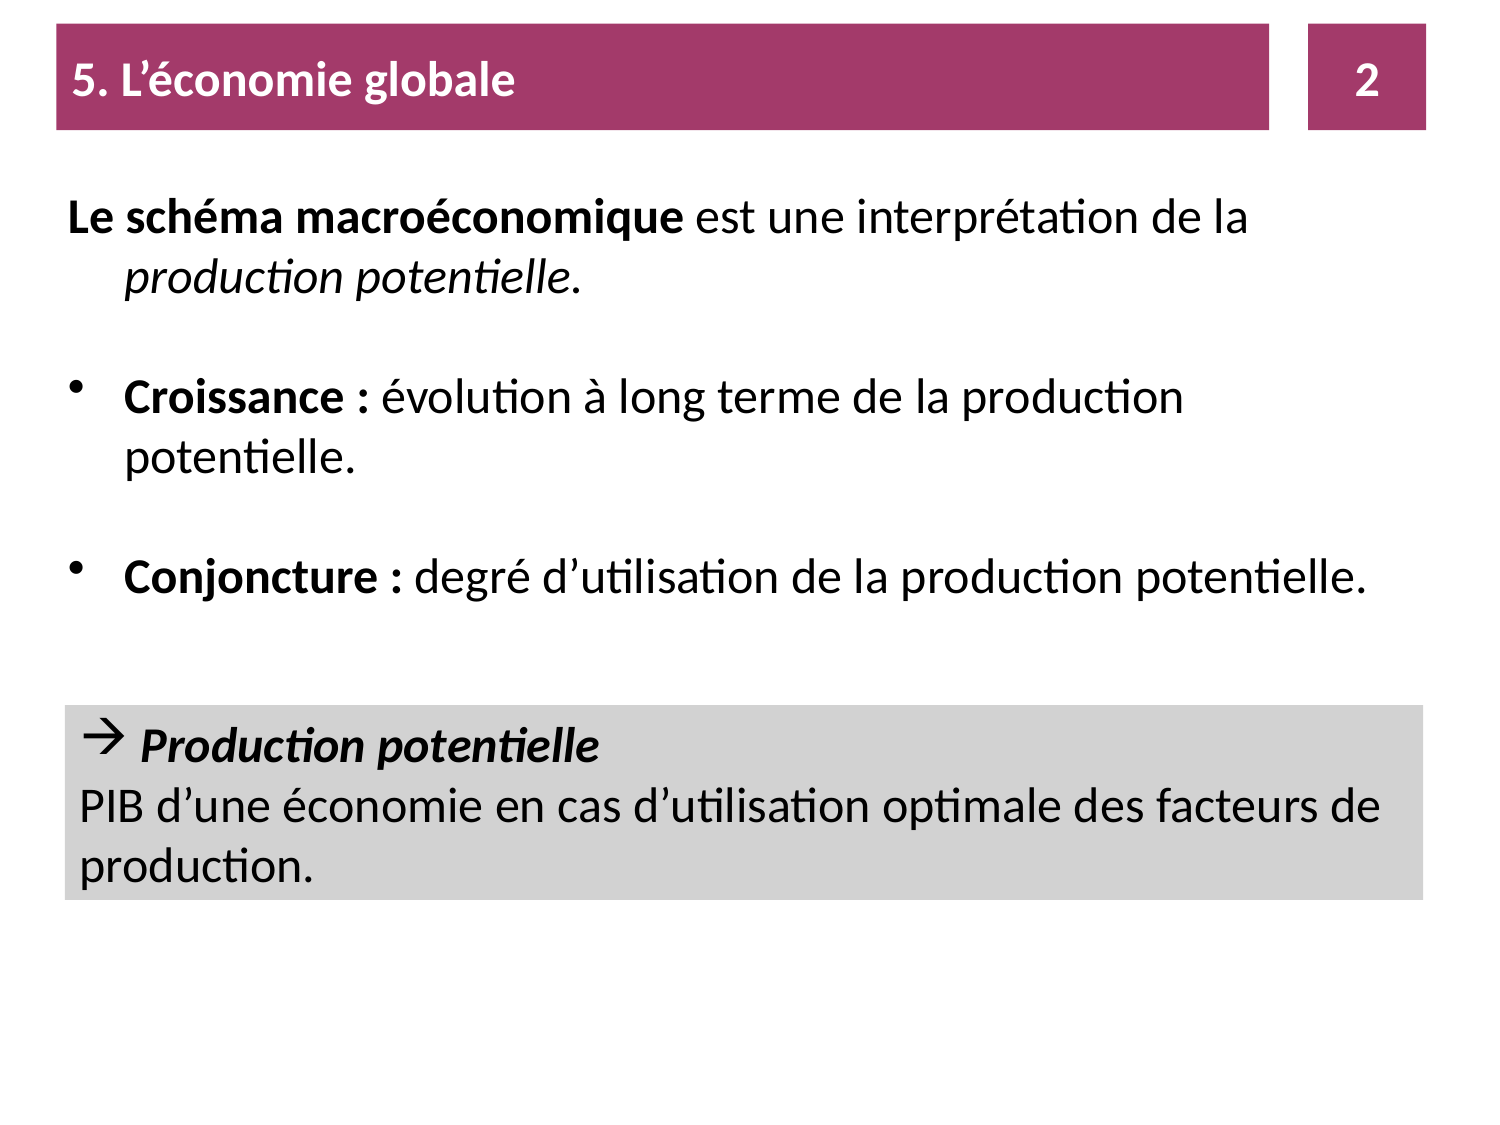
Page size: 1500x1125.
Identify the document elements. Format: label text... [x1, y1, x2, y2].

text_box Production potentielle PIB d’une économie en cas d’utilisation optimale des facteurs de production. [64, 705, 1424, 900]
text_box Le schéma macroéconomique est une interprétation de la production potentielle. Croissance : évolution à long terme de la production potentielle. Conjoncture : degré d’utilisation de la production potentielle. [53, 175, 1436, 611]
text_box 5. L’économie globale [56, 23, 1270, 131]
text_box 2 [1308, 23, 1427, 131]
